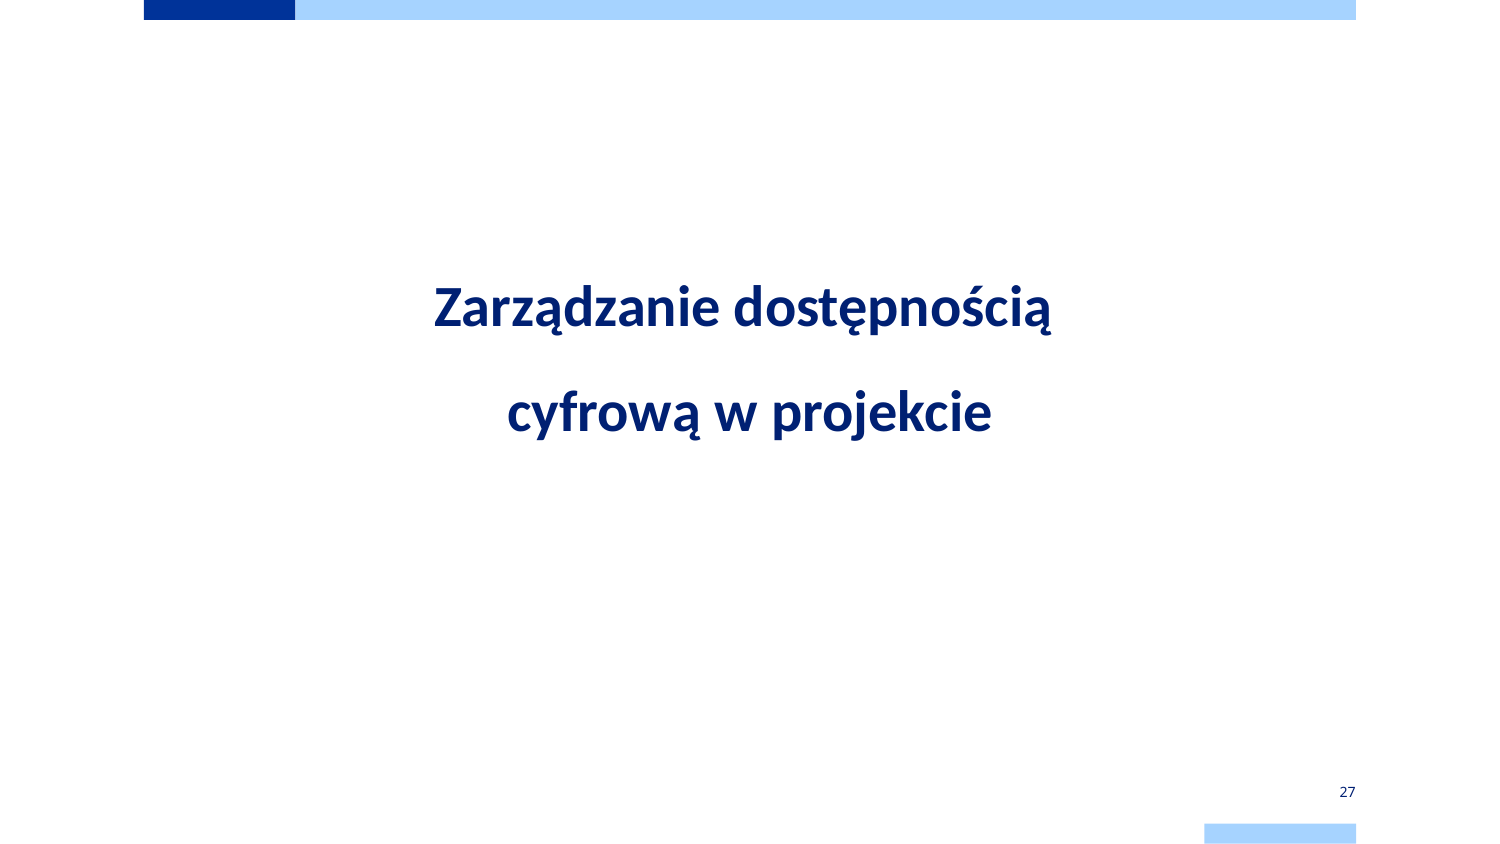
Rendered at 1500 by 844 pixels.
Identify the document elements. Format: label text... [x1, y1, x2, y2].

slide_number 27 [1204, 783, 1356, 804]
title Zarządzanie dostępnością cyfrową w projekcie [143, 232, 1357, 611]
